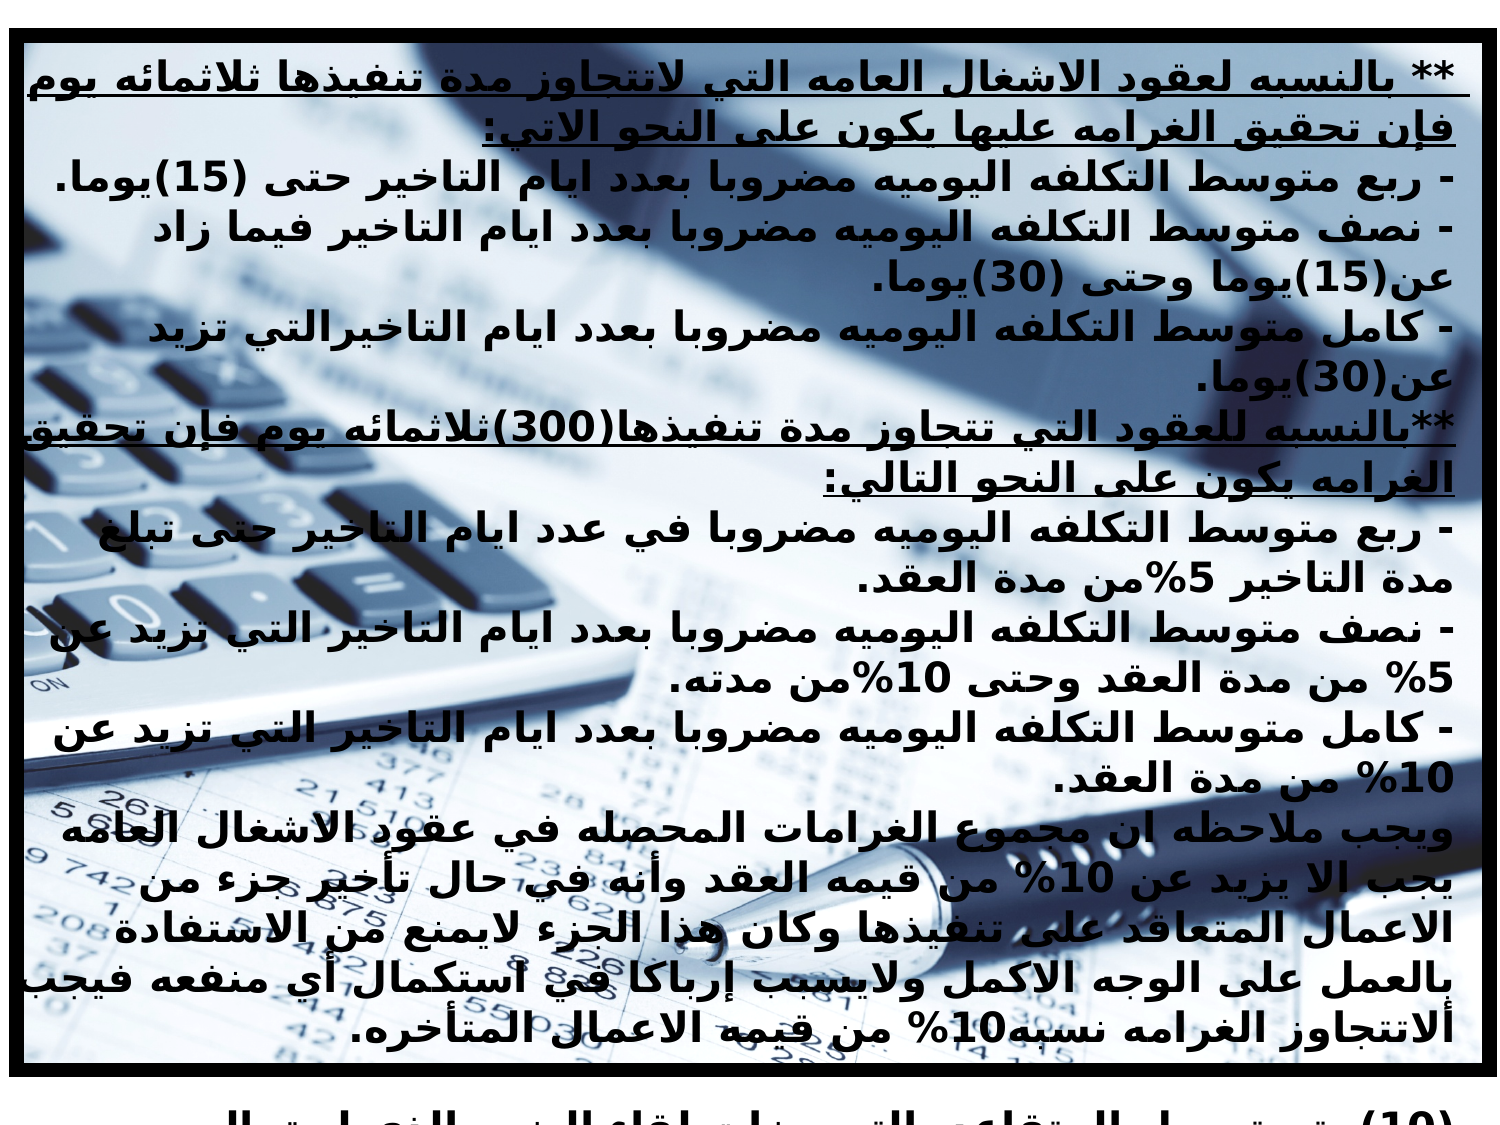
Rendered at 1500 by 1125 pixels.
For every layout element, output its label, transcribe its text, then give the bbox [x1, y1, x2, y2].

text_box ** بالنسبه لعقود الاشغال العامه التي لاتتجاوز مدة تنفيذها ثلاثمائه يوم فإن تحقيق الغرامه عليها يكون على النحو الاتي: - ربع متوسط التكلفه اليوميه مضروبا بعدد ايام التاخير حتى (15)يوما. - نصف متوسط التكلفه اليوميه مضروبا بعدد ايام التاخير فيما زاد عن(15)يوما وحتى (30)يوما. - كامل متوسط التكلفه اليوميه مضروبا بعدد ايام التاخيرالتي تزيد عن(30)يوما. **بالنسبه للعقود التي تتجاوز مدة تنفيذها(300)ثلاثمائه يوم فإن تحقيق الغرامه يكون على النحو التالي: - ربع متوسط التكلفه اليوميه مضروبا في عدد ايام التاخير حتى تبلغ مدة التاخير 5%من مدة العقد. - نصف متوسط التكلفه اليوميه مضروبا بعدد ايام التاخير التي تزيد عن 5% من مدة العقد وحتى 10%من مدته. - كامل متوسط التكلفه اليوميه مضروبا بعدد ايام التاخير التي تزيد عن 10% من مدة العقد. ويجب ملاحظه ان مجموع الغرامات المحصله في عقود الاشغال العامه يجب الا يزيد عن 10% من قيمه العقد وأنه في حال تأخير جزء من الاعمال المتعاقد على تنفيذها وكان هذا الجزء لايمنع من الاستفادة بالعمل على الوجه الاكمل ولايسبب إرباكا في استكمال أي منفعه فيجب ألاتتجاوز الغرامه نسبه10% من قيمه الاعمال المتأخره. (10) يتم تحميل المتقاعد بالتعويضات لقاء الضرر الذي لحق الجهه الاداريه نتيجه لإخلاله في تنفيذ التزماته ومن صور التعويضات التي يمكن المطالبه بها: الفرق بين قيمه العقد المتفق عليه وقيمه العقد الذي تم تنفيذه على حساب المتقاعد وتكاليف الاشراف على التنفيذ خلال مدة تاخير تنفيذ العقد. (11)يجوز للجهه الاداريه صرف دفعه مقدمه في حدود 10% من قيمه العقد عند توقيعه مقابل خطاب ضمان مساو لهذه القيمه وبشرط كفايه الاعتمادات, مع مراعاة انه لايجوز صرف دفعات مقدمة في حاله تجديد العقود او التكليف باعمال اضافيه. (12)انه ليس للمتعاقد ان يطالب بزياده في الاسعار التي تم التعاقد على اساسها لارتفاع التكاليف أو لاعتبارت العدالة أو لانه قدم عرض بشكل غير مدروس ويجب ان يكون السعر محددا في العقد وألا يترك تقديره الى سعر السوق كما يجب التقيد لدى تحديد اسعار العقد بالتسعيرة الرسميه وذلك بالنسبه للمواد المسعره رسميا. [0, 42, 1471, 1125]
picture [23, 42, 1483, 1063]
